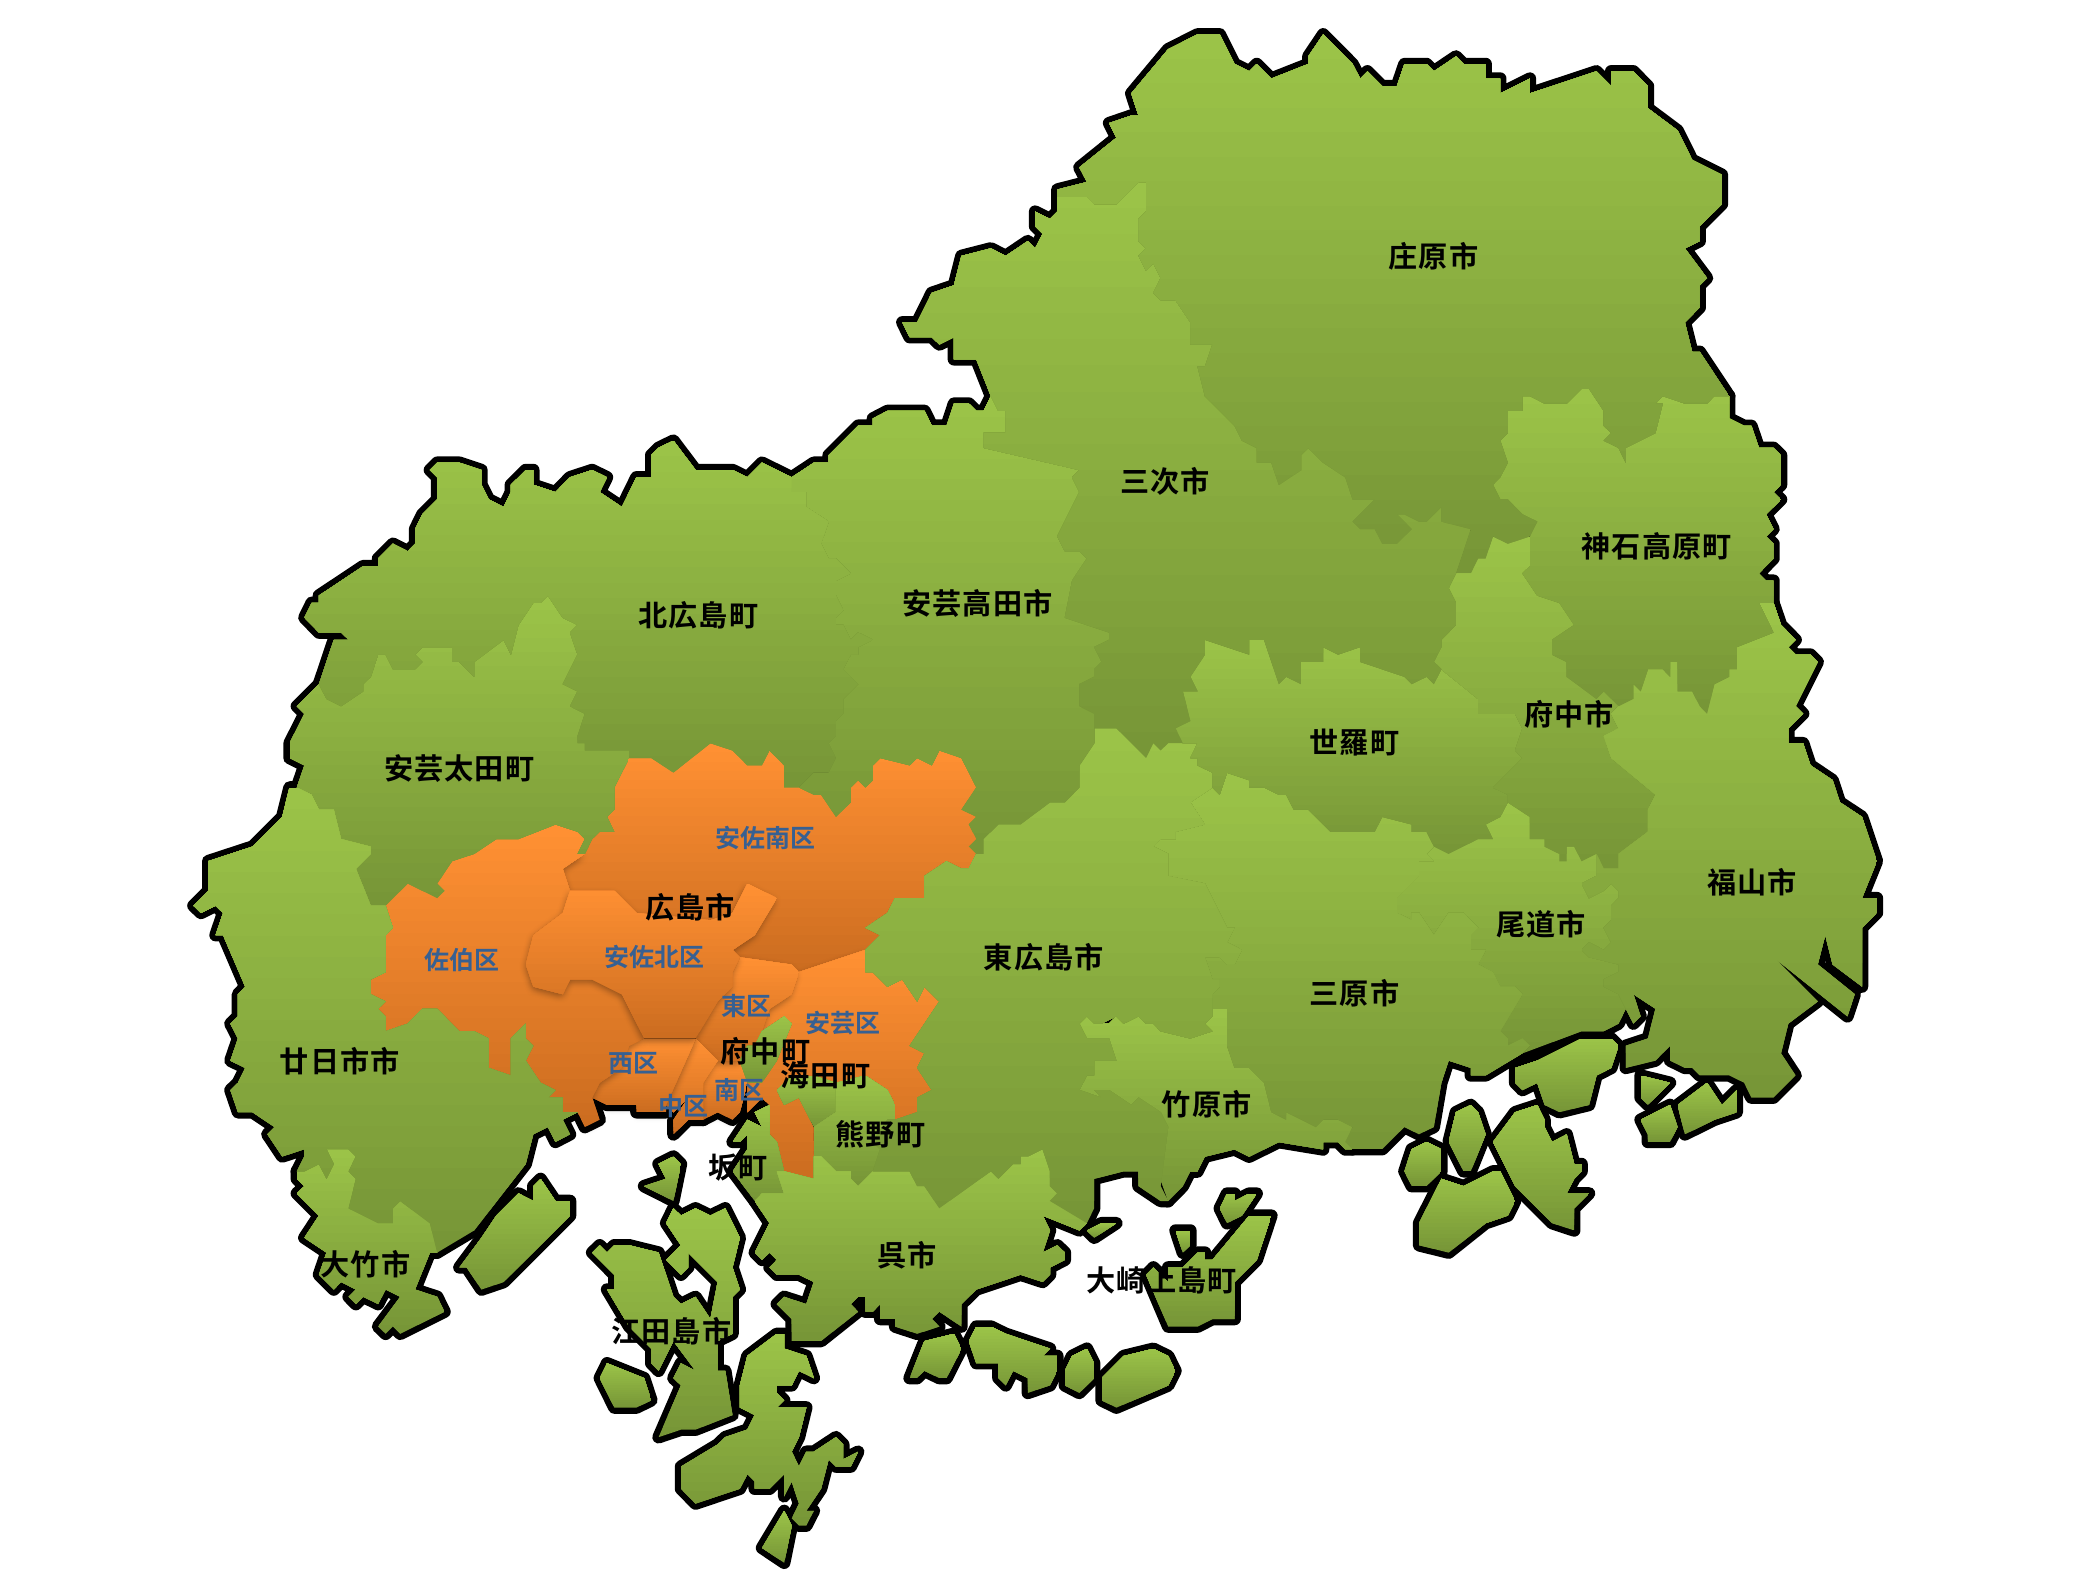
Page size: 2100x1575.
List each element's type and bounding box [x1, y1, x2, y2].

text_box [193, 34, 1877, 1564]
text_box [263, 231, 1814, 1358]
